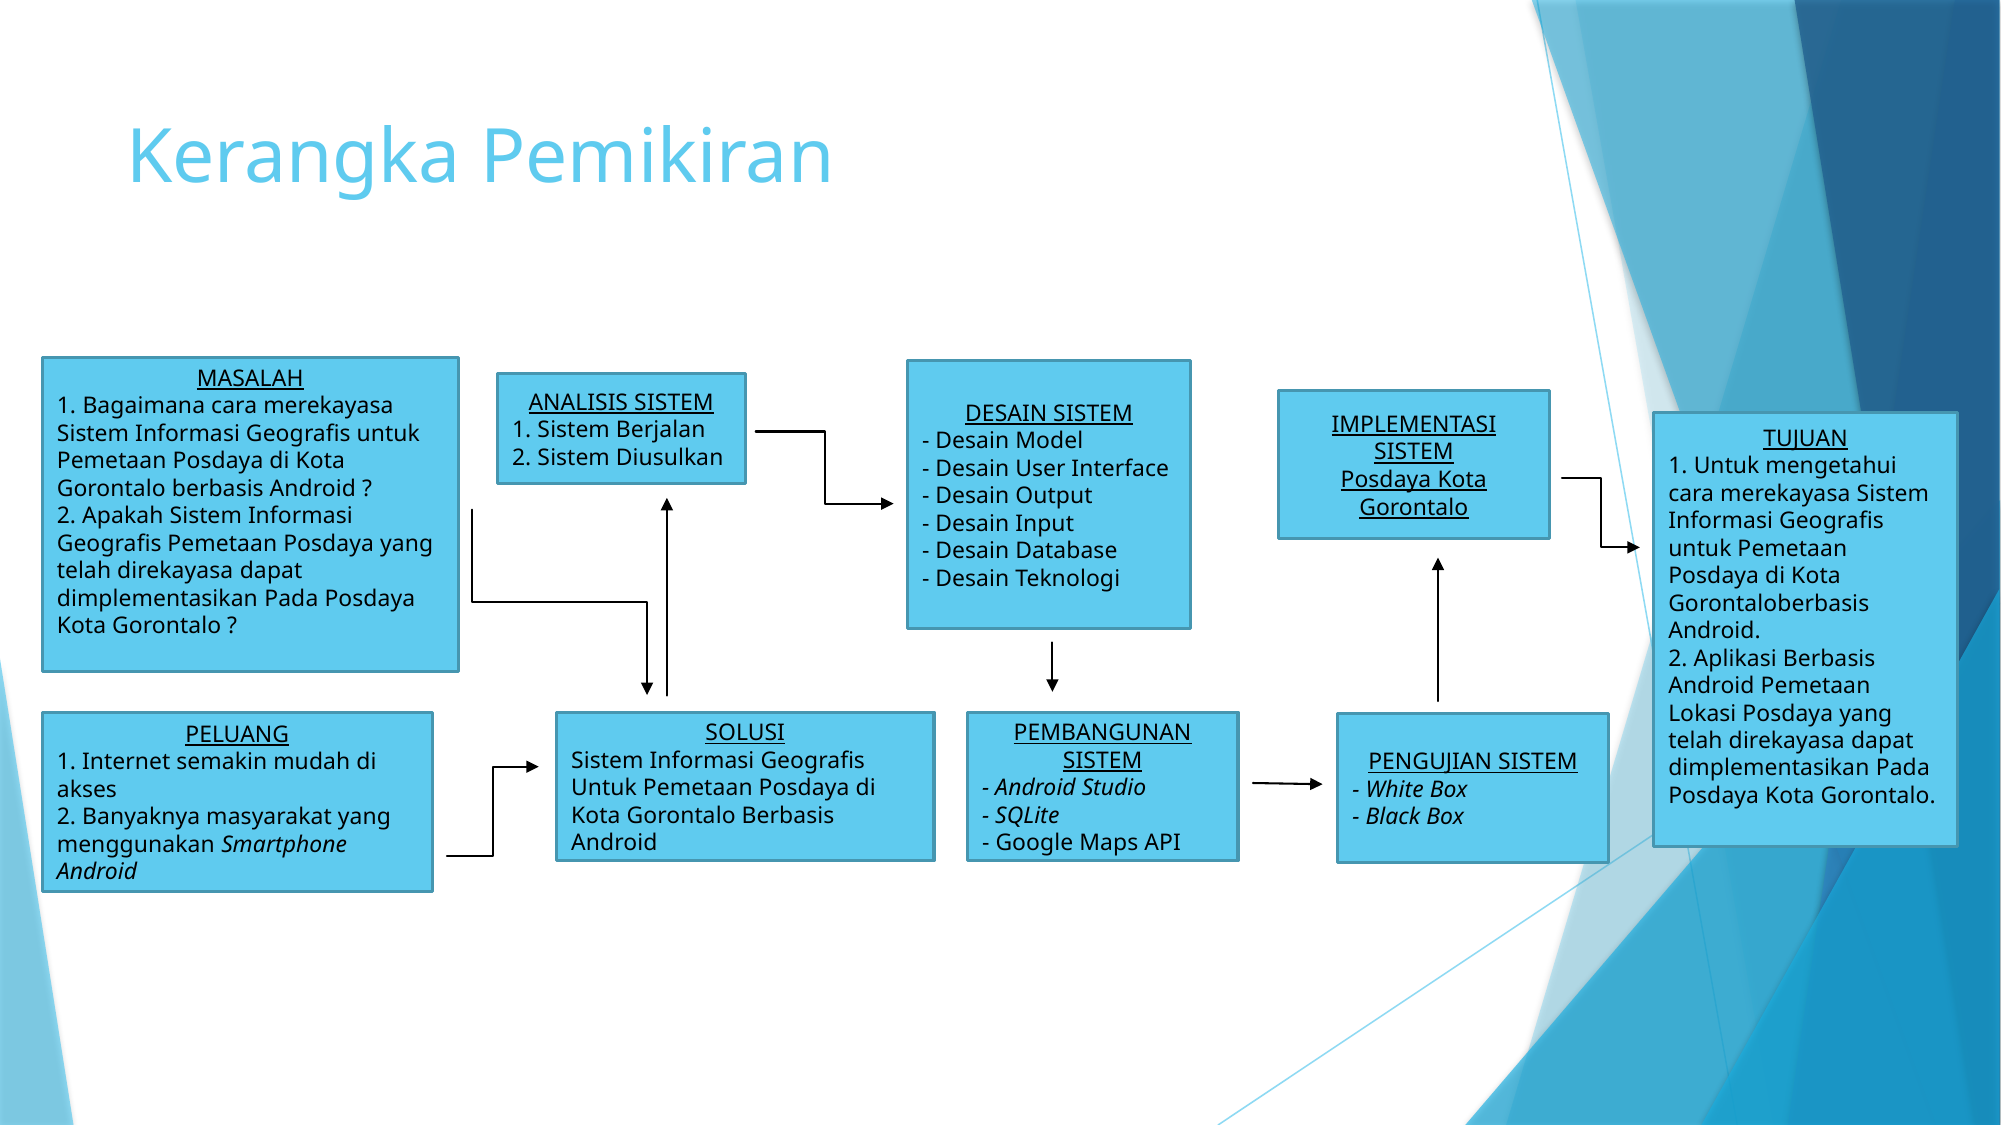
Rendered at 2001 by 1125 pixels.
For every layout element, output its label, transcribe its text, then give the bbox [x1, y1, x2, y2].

list EKO [0, 209, 2000, 1125]
text_box SOLUSI Sistem Informasi Geografis Untuk Pemetaan Posdaya di Kota Gorontalo Berbasis Android [555, 711, 936, 862]
text_box TUJUAN 1. Untuk mengetahui cara merekayasa Sistem Informasi Geografis untuk Pemetaan Posdaya di Kota Gorontaloberbasis Android. 2. Aplikasi Berbasis Android Pemetaan Lokasi Posdaya yang telah direkayasa dapat dimplementasikan Pada Posdaya Kota Gorontalo. [1652, 411, 1959, 848]
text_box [1561, 477, 1641, 548]
text_box PEMBANGUNAN SISTEM - Android Studio - SQLite - Google Maps API [966, 711, 1240, 862]
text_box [755, 431, 895, 505]
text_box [446, 766, 540, 857]
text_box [466, 514, 653, 691]
text_box PENGUJIAN SISTEM - White Box - Black Box [1336, 712, 1610, 864]
text_box IMPLEMENTASI SISTEM Posdaya Kota Gorontalo [1277, 389, 1551, 540]
text_box ANALISIS SISTEM 1. Sistem Berjalan 2. Sistem Diusulkan [496, 372, 747, 485]
text_box PELUANG 1. Internet semakin mudah di akses 2. Banyaknya masyarakat yang menggunakan Smartphone Android [41, 711, 434, 893]
text_box MASALAH 1. Bagaimana cara merekayasa Sistem Informasi Geografis untuk Pemetaan Posdaya di Kota Gorontalo berbasis Android ? 2. Apakah Sistem Informasi Geografis Pemetaan Posdaya yang telah direkayasa dapat dimplementasikan Pada Posdaya Kota Gorontalo ? [41, 356, 460, 673]
title Kerangka Pemikiran [111, 99, 1522, 209]
text_box DESAIN SISTEM - Desain Model - Desain User Interface - Desain Output - Desain Input - Desain Database - Desain Teknologi [906, 359, 1192, 630]
